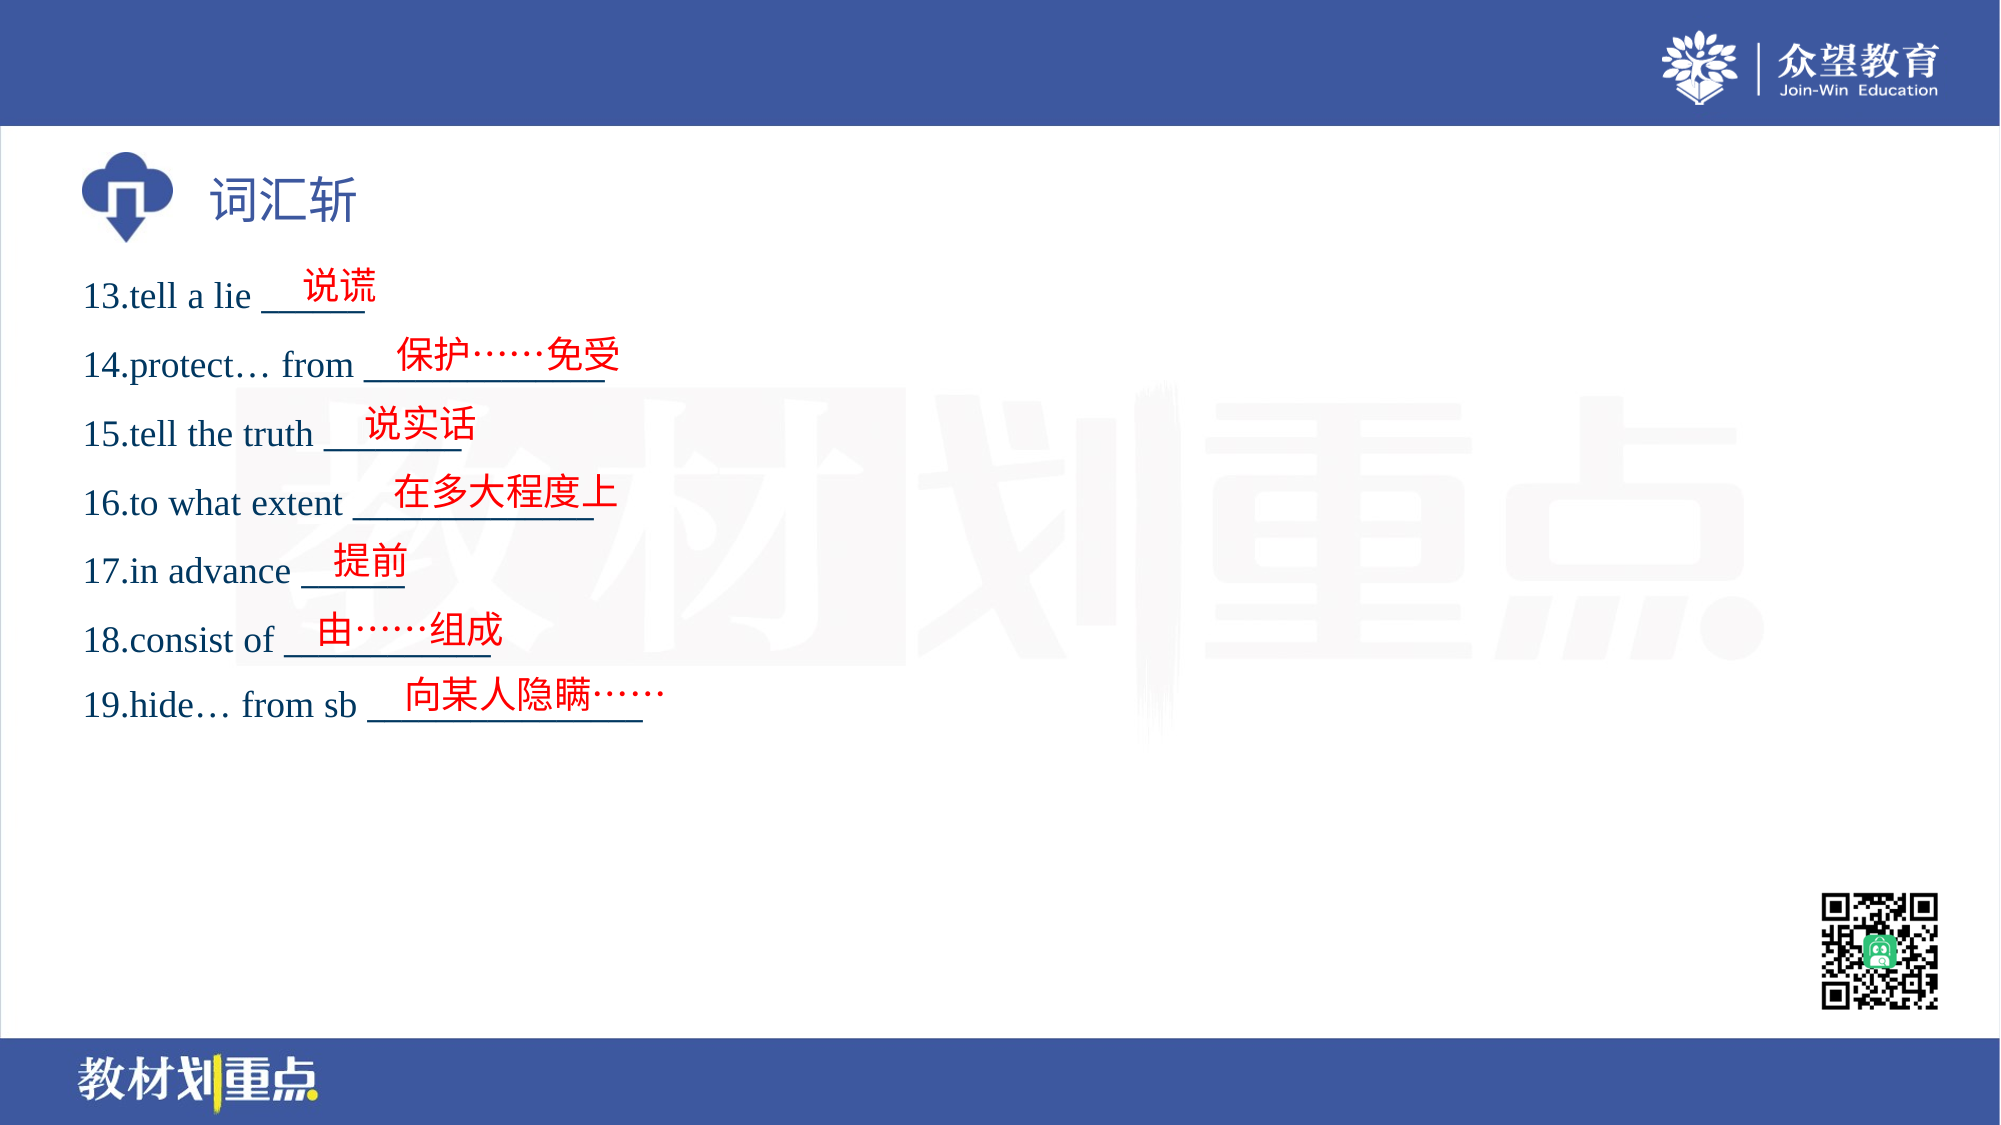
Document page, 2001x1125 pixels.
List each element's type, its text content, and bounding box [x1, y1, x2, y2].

text_box 在多大程度上 [380, 448, 633, 507]
text_box 由……组成 [303, 586, 518, 644]
text_box 提前 [319, 517, 423, 576]
picture [0, 0, 2000, 1125]
text_box 保护……免受 [382, 311, 635, 369]
text_box 13.tell a lie ______ 14.protect… from ______________ 15.tell the truth ________ 16.to what extent ______________ 17.in advance ______ 18.consist of ____________ 19.hide… from sb ________________ [82, 247, 1817, 718]
text_box 说实话 [351, 379, 491, 439]
text_box 向某人隐瞒…… [385, 651, 686, 709]
text_box 说谎 [288, 242, 391, 301]
